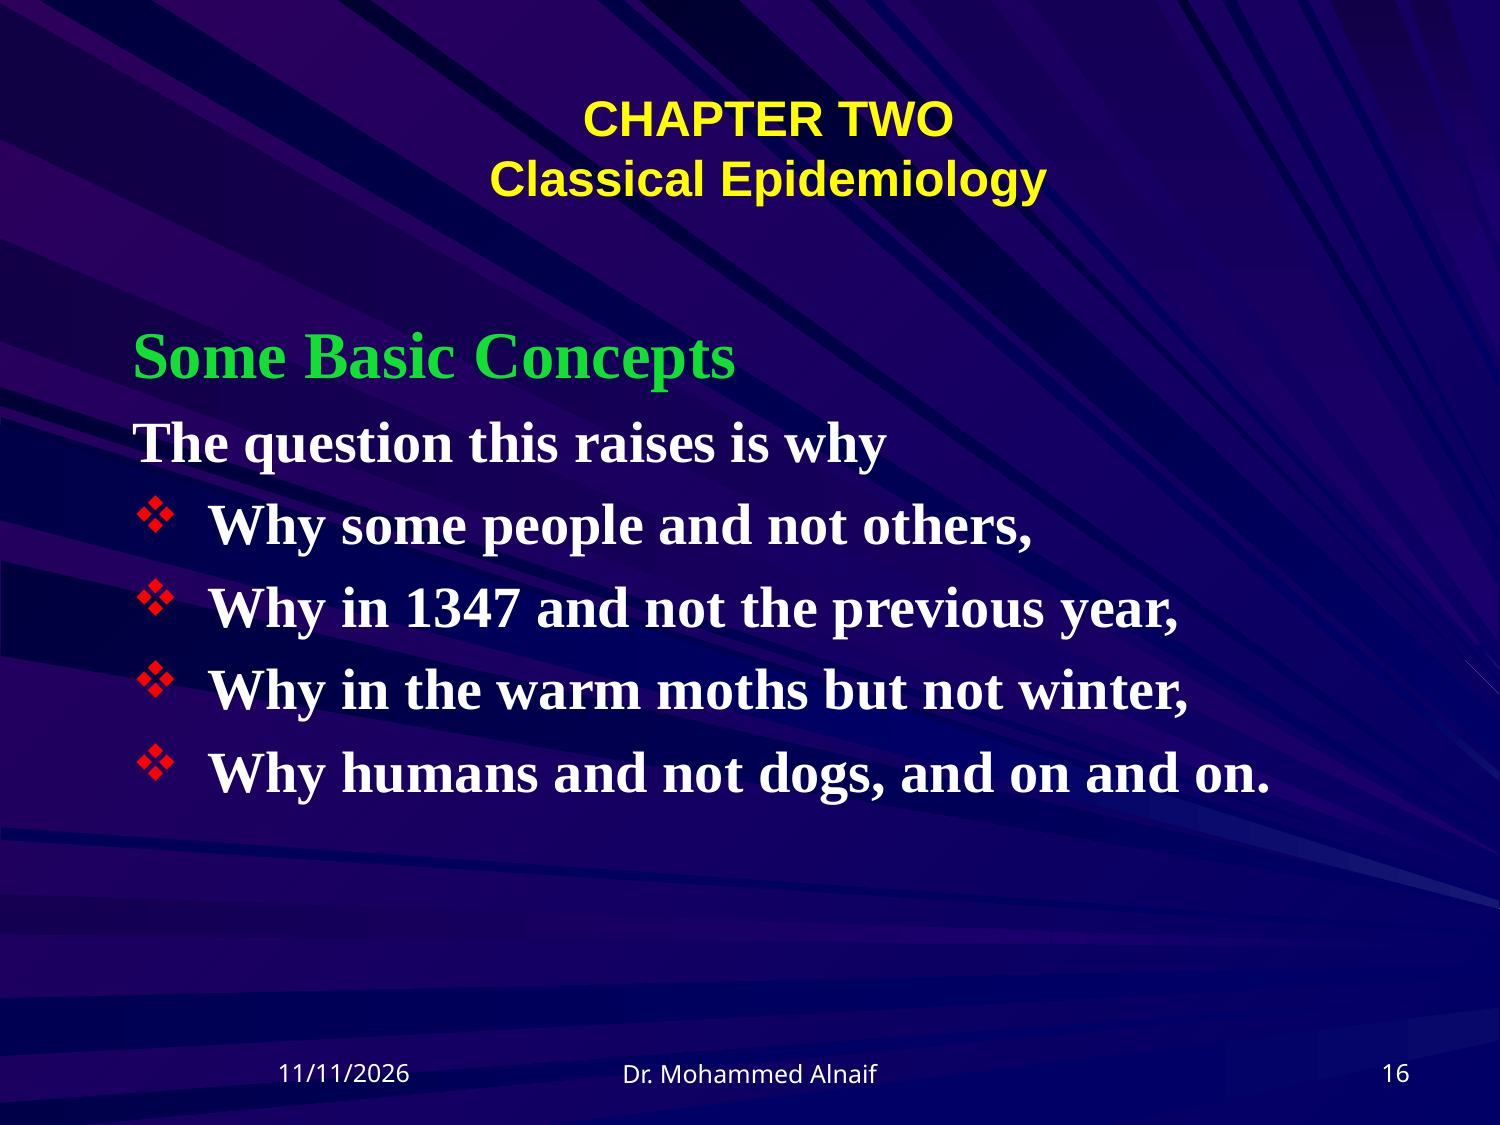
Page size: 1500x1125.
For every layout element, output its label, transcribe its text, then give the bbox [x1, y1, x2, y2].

subtitle Some Basic Concepts The question this raises is why Why some people and not others, Why in 1347 and not the previous year, Why in the warm moths but not winter, Why humans and not dogs, and on and on. [116, 304, 1407, 926]
title CHAPTER TWO Classical Epidemiology [93, 23, 1444, 270]
footer Dr. Mohammed Alnaif [512, 1024, 988, 1101]
slide_number 16 [1074, 1023, 1426, 1100]
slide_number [74, 1023, 426, 1100]
